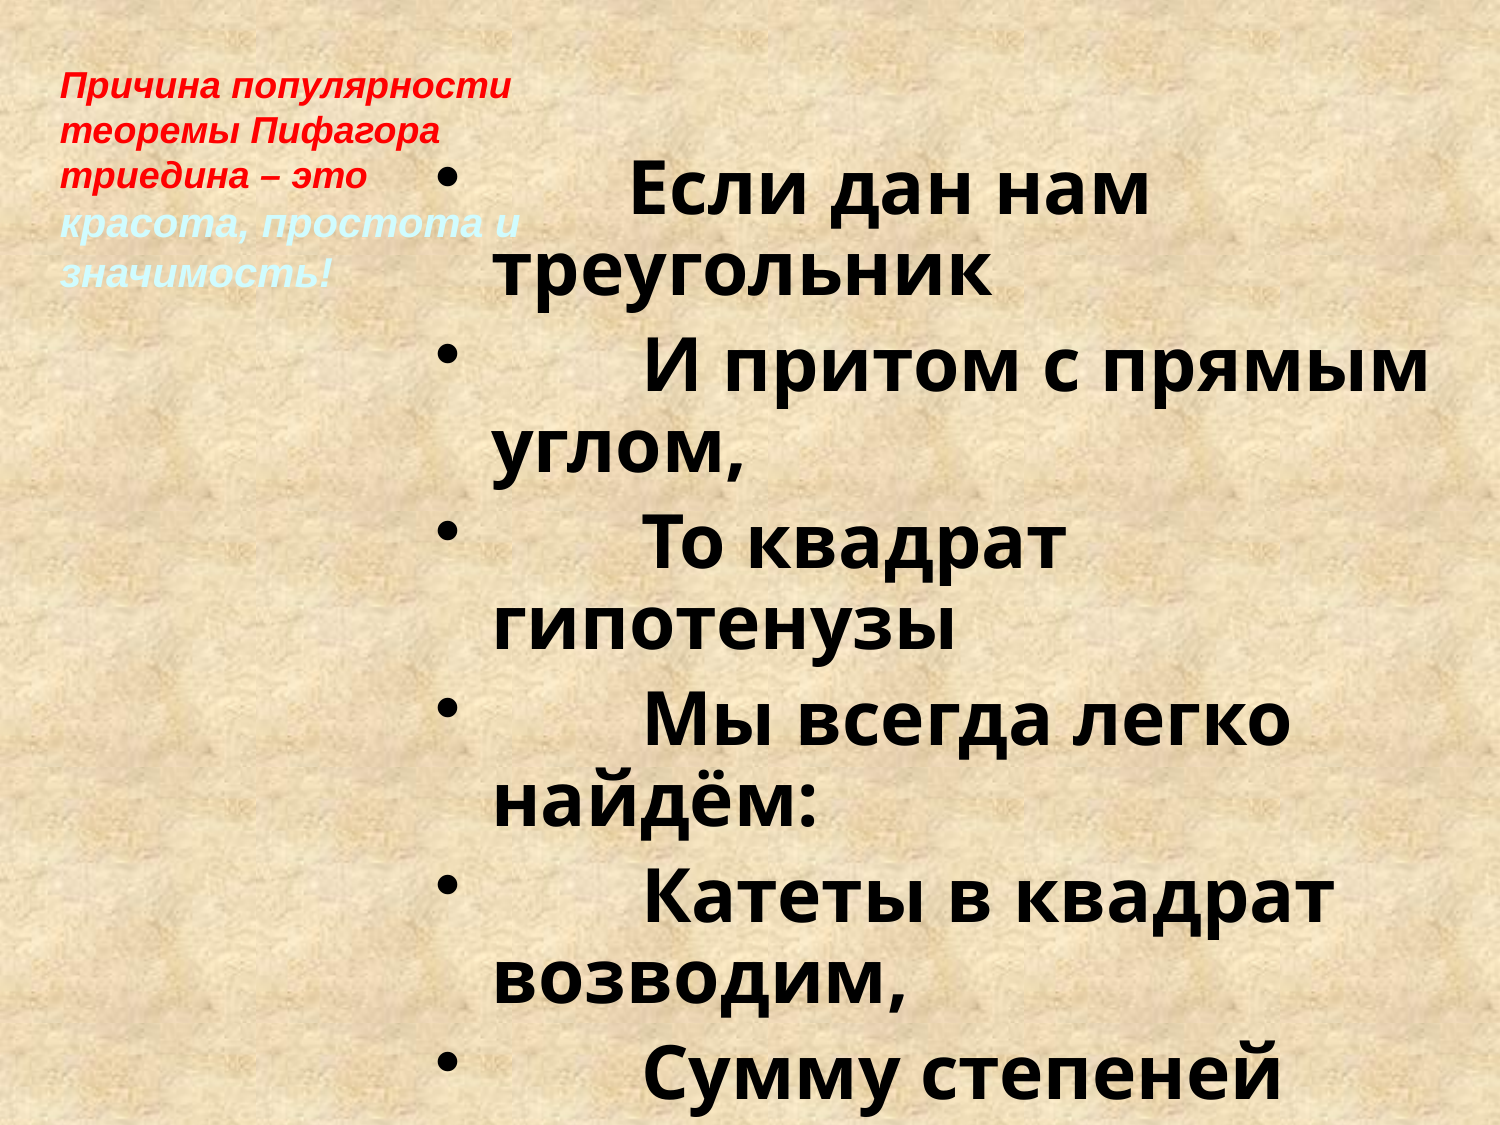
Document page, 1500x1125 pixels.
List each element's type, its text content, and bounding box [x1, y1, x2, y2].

picture [0, 0, 1500, 1125]
list Если дан нам треугольник И притом с прямым углом, То квадрат гипотенузы Мы всегда легко найдём: Катеты в квадрат возводим, Сумму степеней находим – И таким простым путём К результату мы придём. Н Давыденко [419, 37, 1500, 393]
text_box Причина популярности теоремы Пифагора триедина – это красота, простота и значимость! [44, 53, 566, 348]
